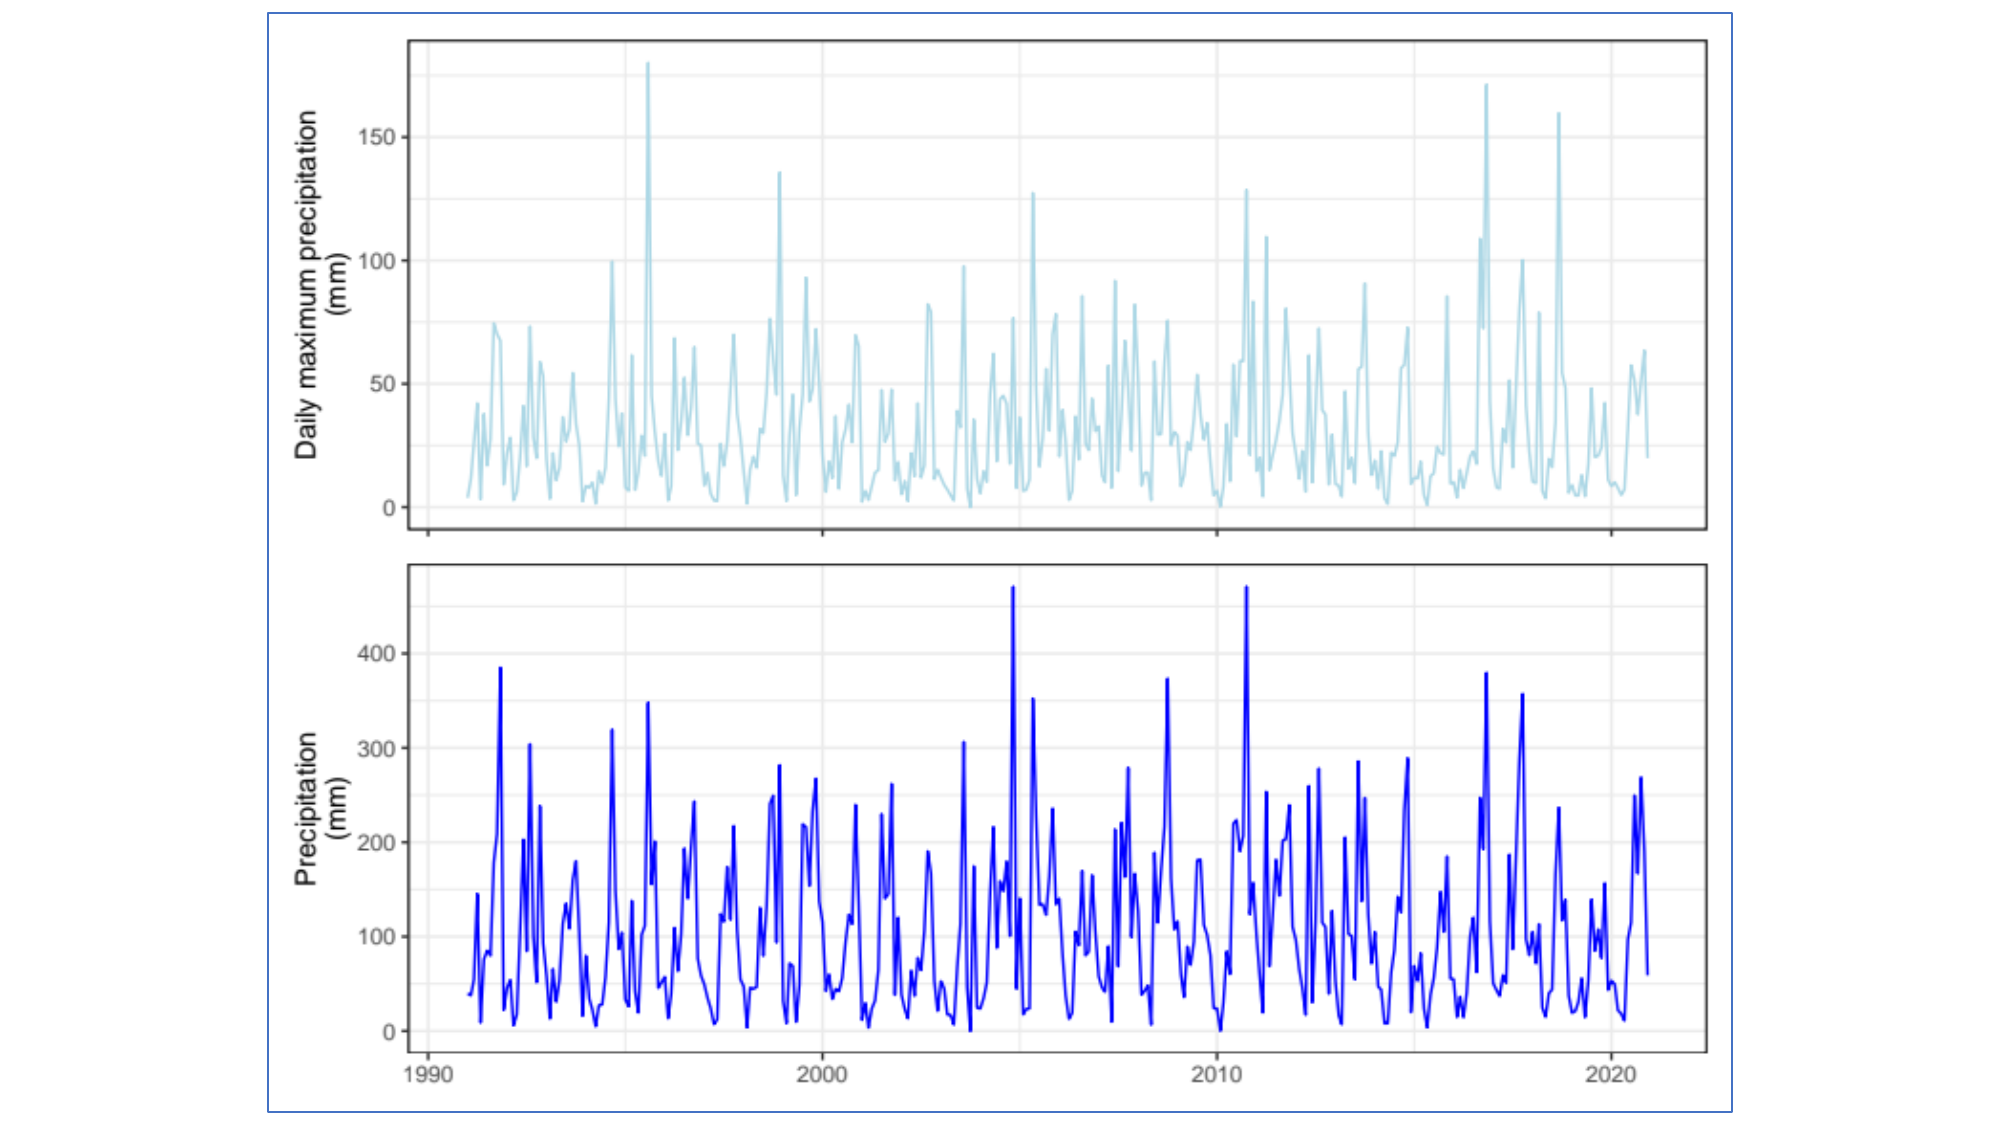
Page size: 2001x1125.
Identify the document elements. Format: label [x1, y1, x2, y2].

picture [268, 13, 1732, 1112]
